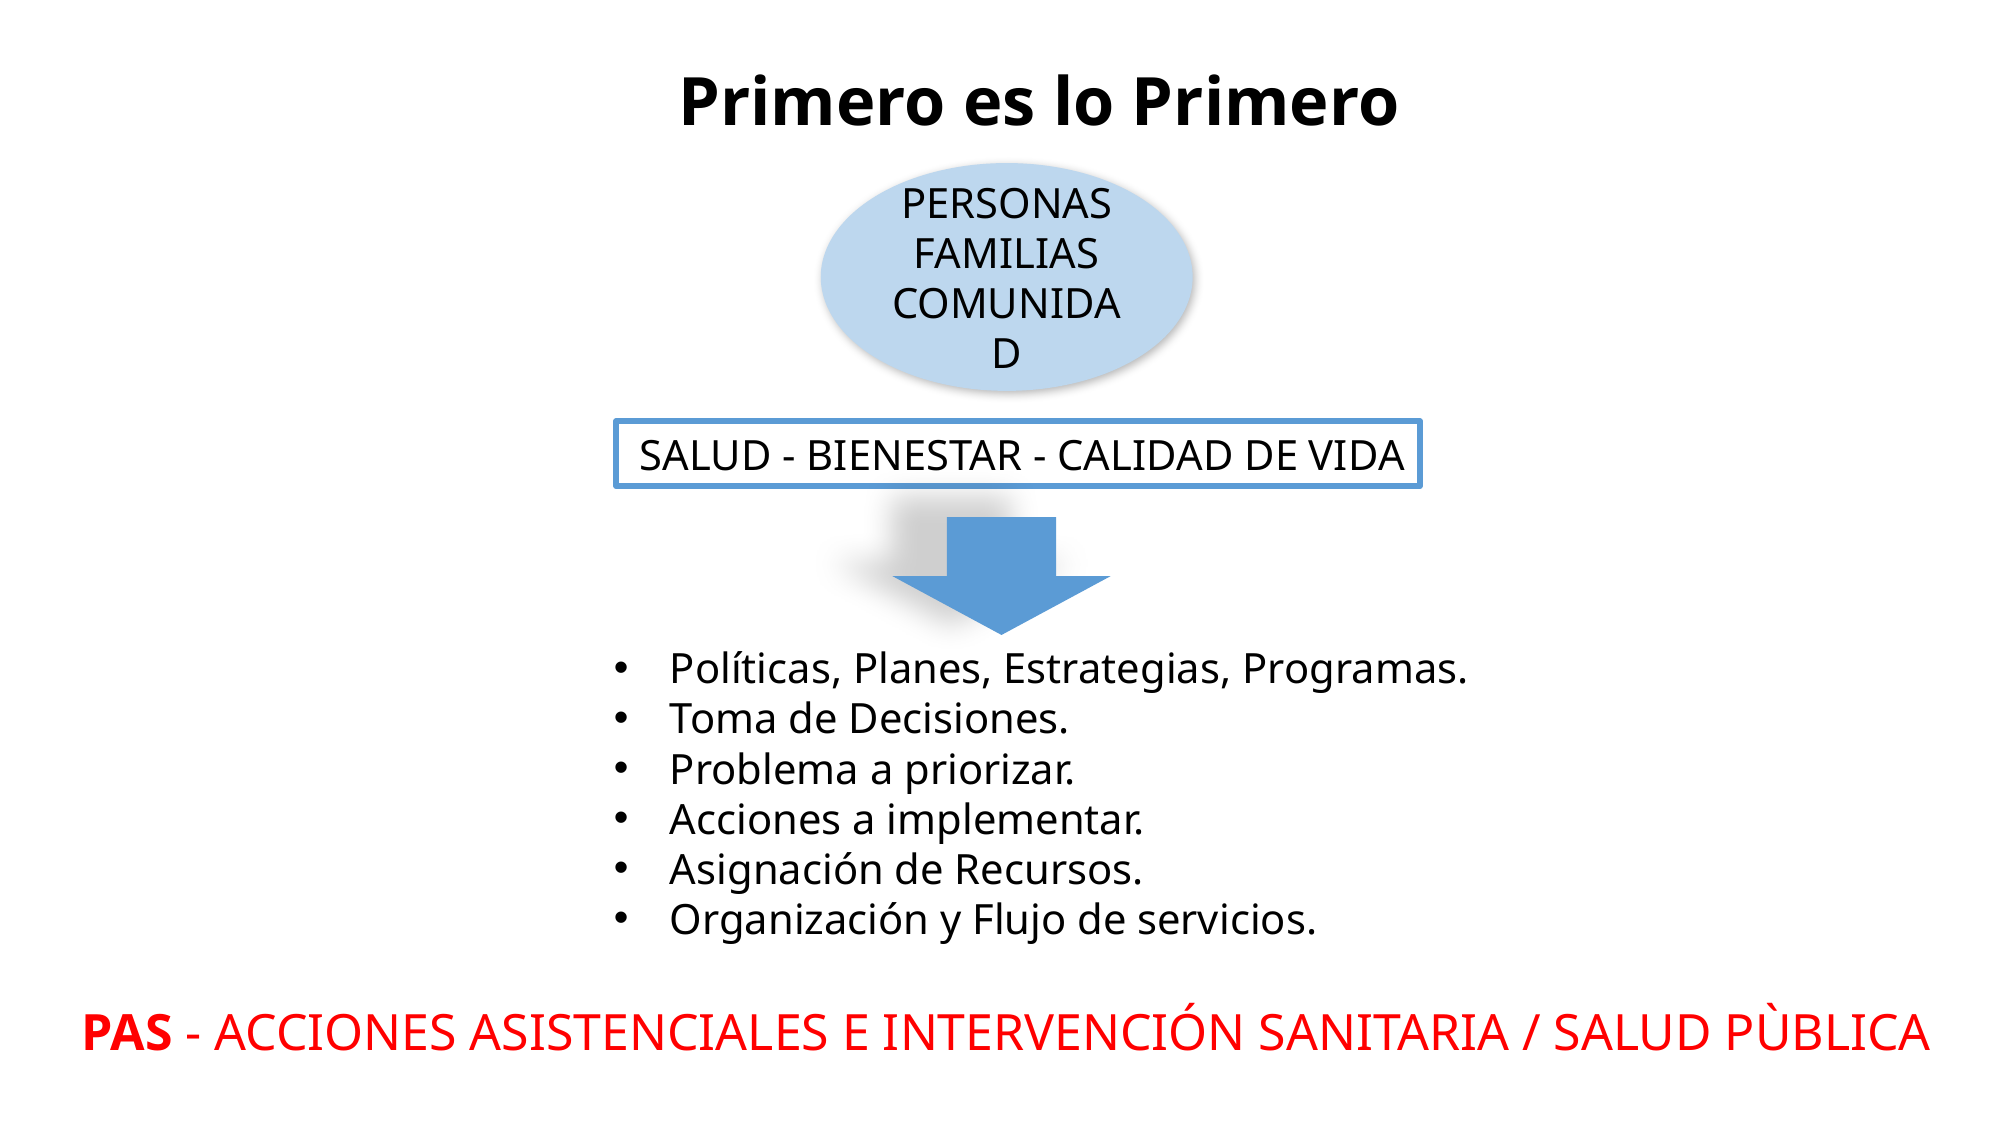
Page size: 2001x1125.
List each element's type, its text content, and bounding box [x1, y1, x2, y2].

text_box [662, 163, 1431, 954]
text_box PAS - ACCIONES ASISTENCIALES E INTERVENCIÓN SANITARIA / SALUD PÙBLICA [67, 993, 1947, 1069]
text_box Primero es lo Primero [588, 45, 1415, 146]
